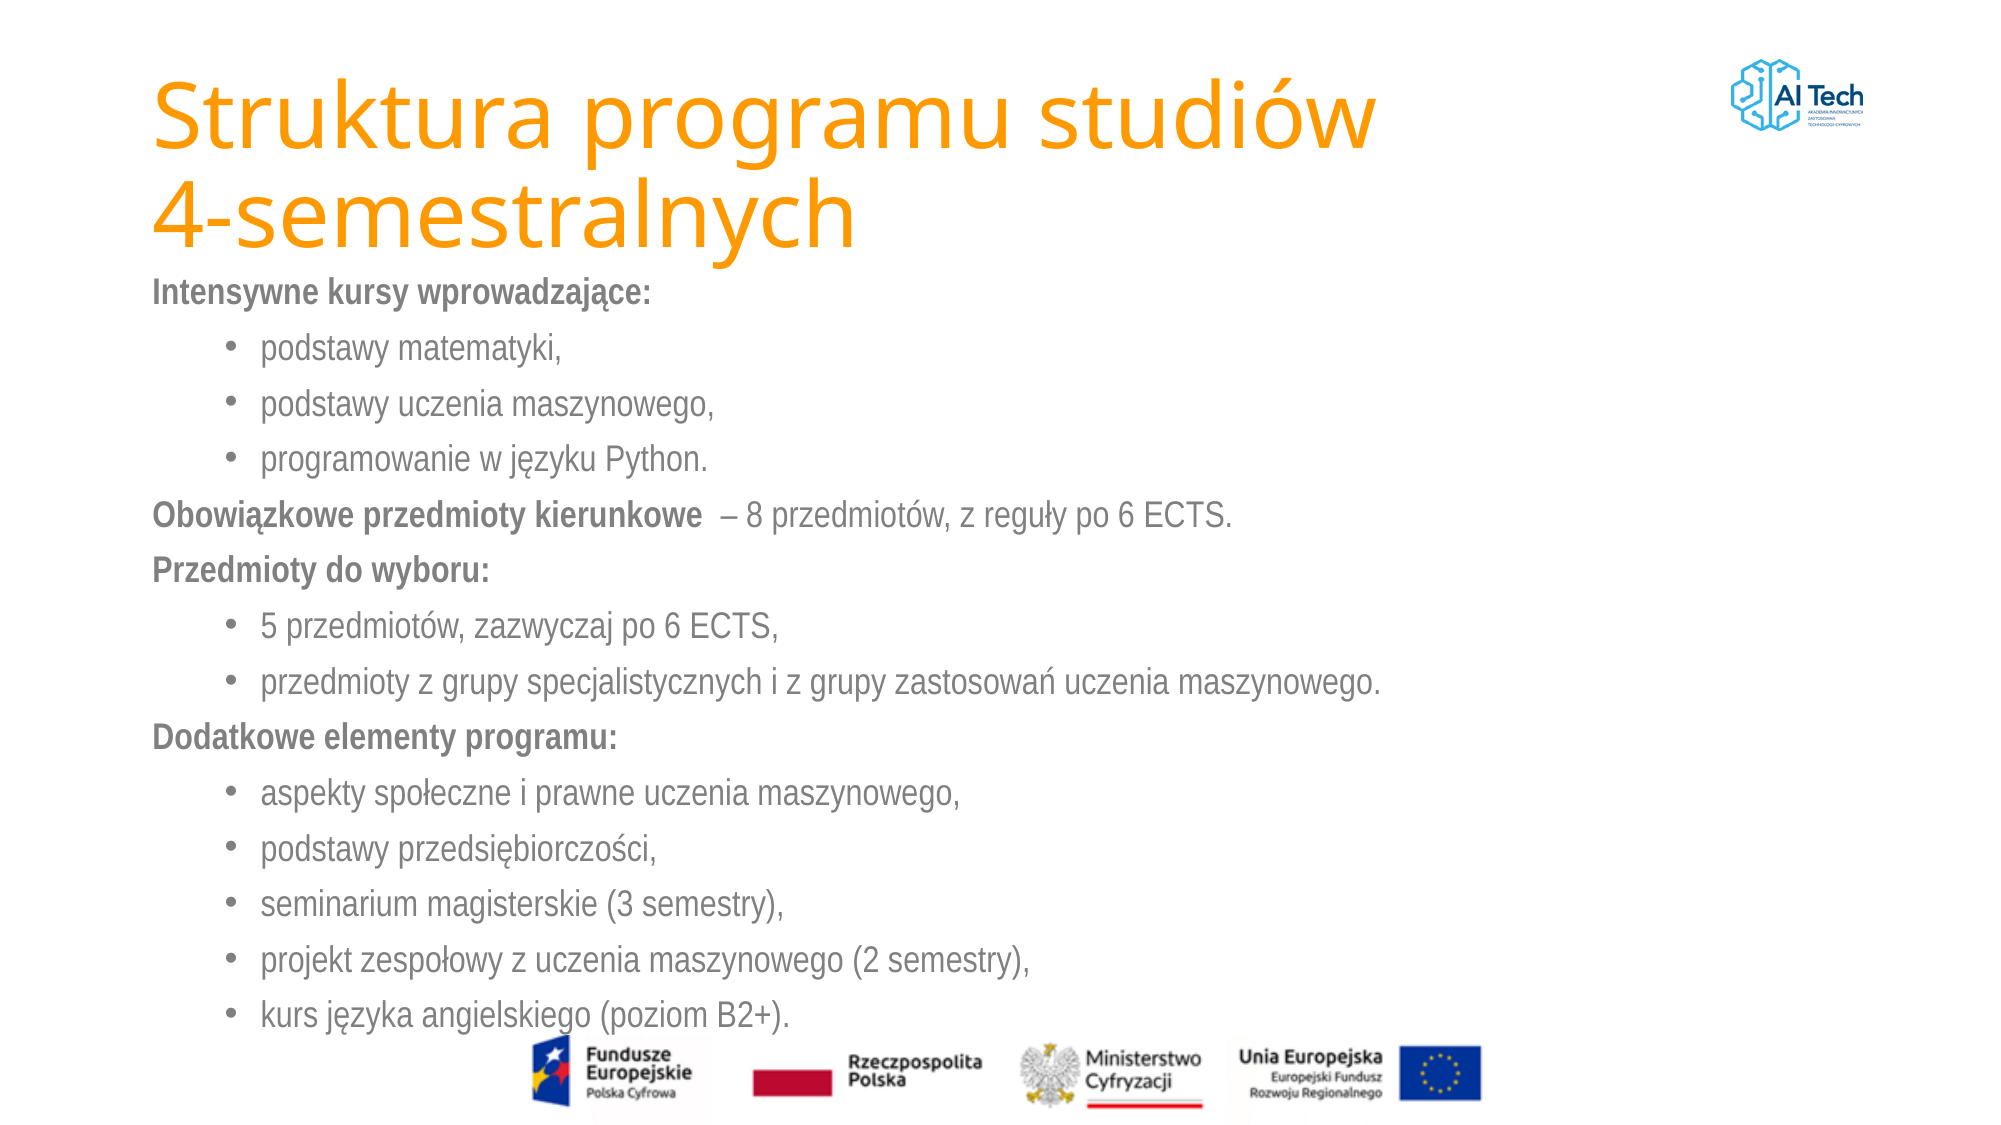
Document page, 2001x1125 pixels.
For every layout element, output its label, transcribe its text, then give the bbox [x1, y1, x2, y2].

title Struktura programu studiów 4-semestralnych [137, 59, 1863, 260]
picture [499, 1049, 1501, 1125]
list Intensywne kursy wprowadzające: podstawy matematyki, podstawy uczenia maszynowego, programowanie w języku Python. Obowiązkowe przedmioty kierunkowe – 8 przedmiotów, z reguły po 6 ECTS. Przedmioty do wyboru: 5 przedmiotów, zazwyczaj po 6 ECTS, przedmioty z grupy specjalistycznych i z grupy zastosowań uczenia maszynowego. Dodatkowe elementy programu: aspekty społeczne i prawne uczenia maszynowego, podstawy przedsiębiorczości, seminarium magisterskie (3 semestry), projekt zespołowy z uczenia maszynowego (2 semestry), kurs języka angielskiego (poziom B2+). [137, 260, 1863, 1049]
